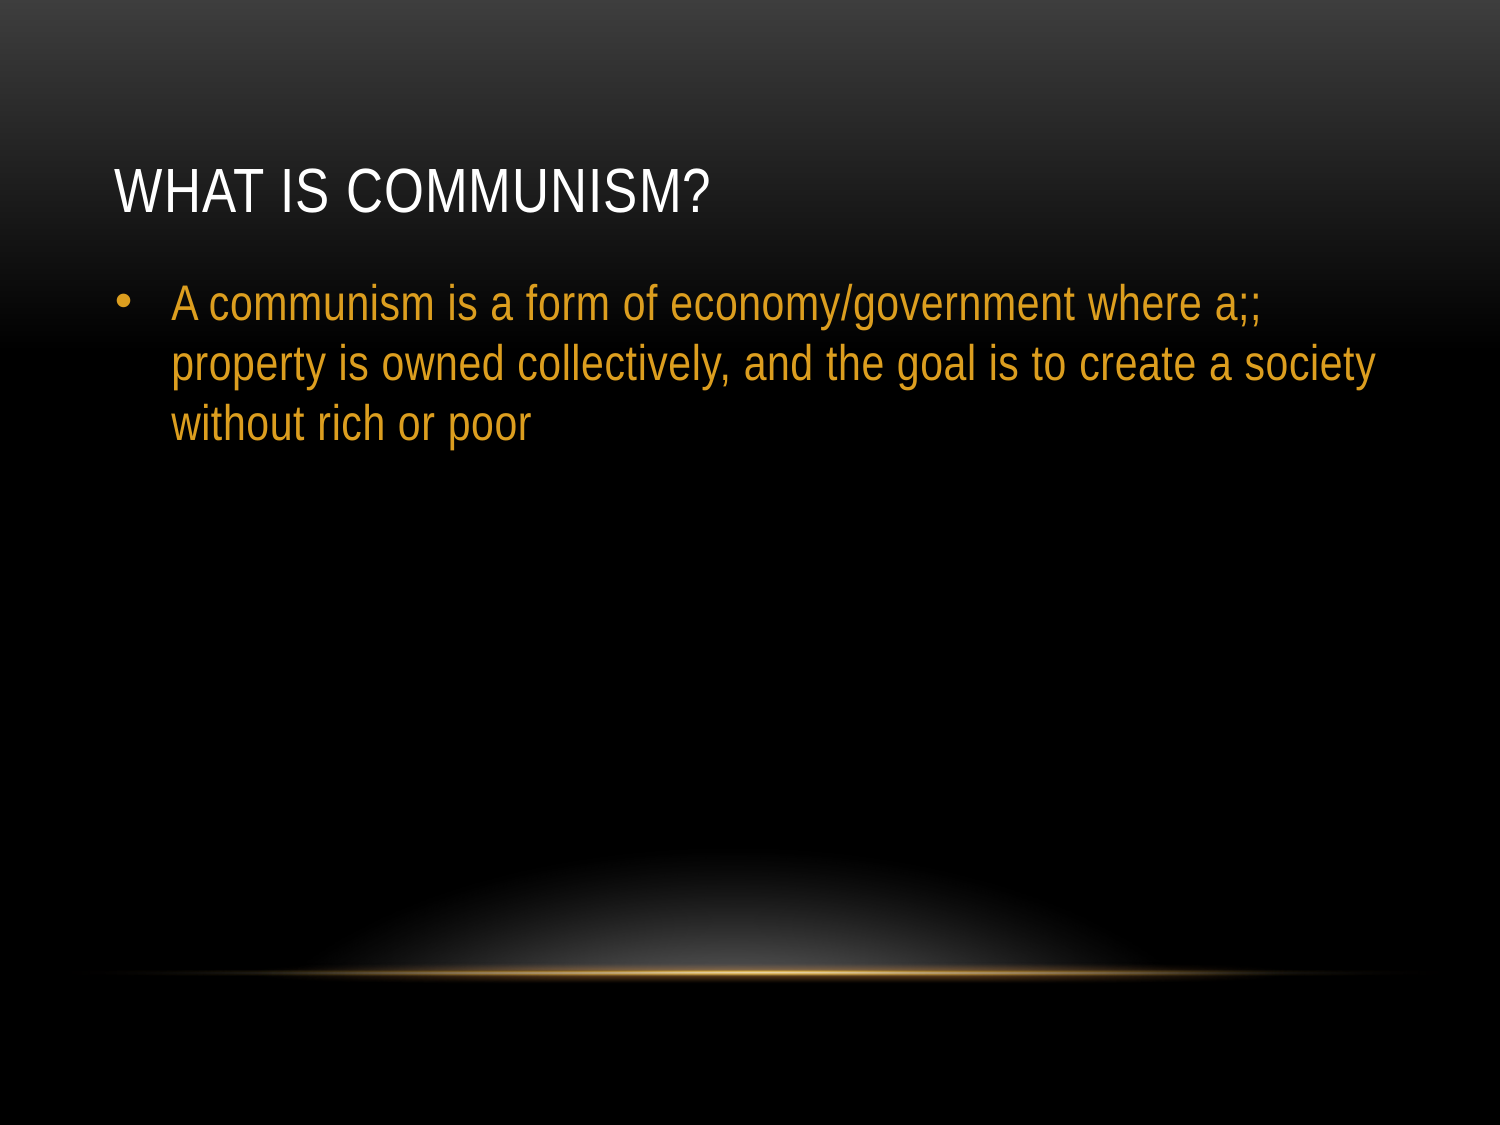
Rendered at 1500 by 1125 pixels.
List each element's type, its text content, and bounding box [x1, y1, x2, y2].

list A communism is a form of economy/government where a;; property is owned collectively, and the goal is to create a society without rich or poor [99, 262, 1400, 938]
picture [0, 0, 1500, 1125]
title What is communism? [99, 45, 1400, 233]
